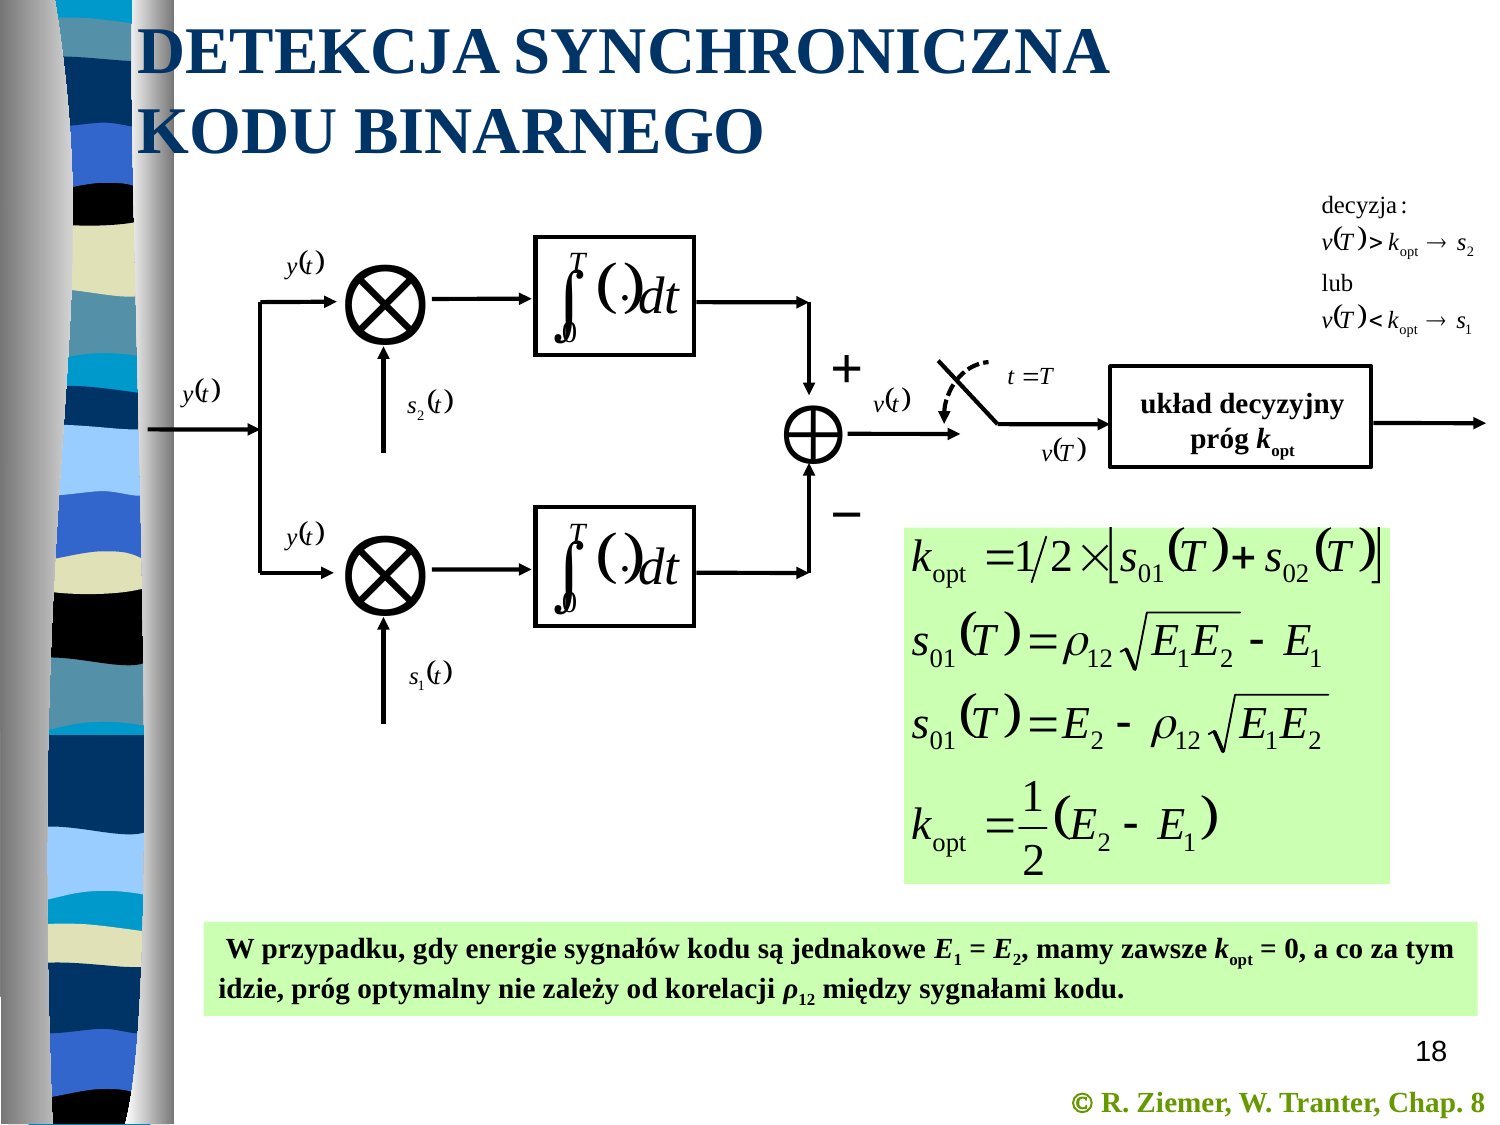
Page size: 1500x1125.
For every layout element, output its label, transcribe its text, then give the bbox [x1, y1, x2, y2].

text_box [903, 527, 1391, 885]
text_box DETEKCJA SYNCHRONICZNA KODU BINARNEGO [122, 0, 1500, 175]
slide_number 18 [1149, 1024, 1463, 1076]
text_box  R. Ziemer, W. Tranter, Chap. 8 [1055, 1076, 1500, 1125]
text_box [147, 189, 1487, 725]
text_box W przypadku, gdy energie sygnałów kodu są jednakowe E1 = E2, mamy zawsze kopt = 0, a co za tym idzie, próg optymalny nie zależy od korelacji ρ12 między sygnałami kodu. [203, 921, 1478, 1016]
